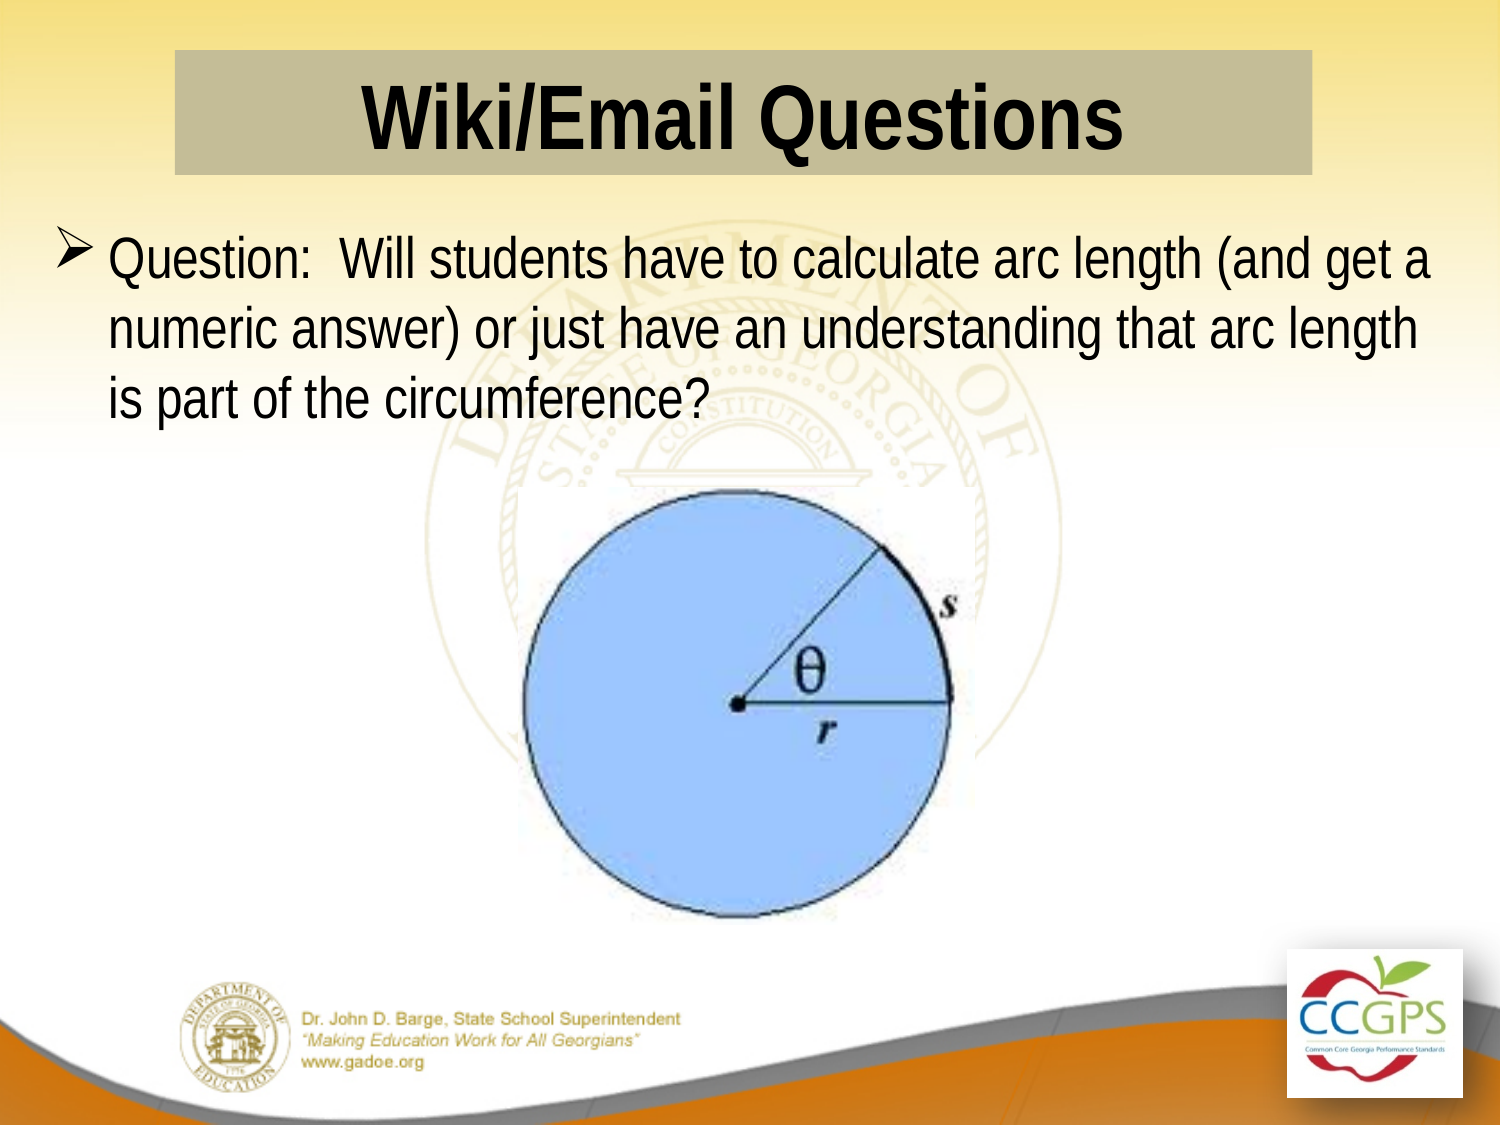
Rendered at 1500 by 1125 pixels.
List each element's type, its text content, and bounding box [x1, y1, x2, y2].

picture [0, 0, 1500, 1125]
list Question: Will students have to calculate arc length (and get a numeric answer) or just have an understanding that arc length is part of the circumference? [37, 212, 1463, 501]
title Wiki/Email Questions [174, 49, 1313, 176]
